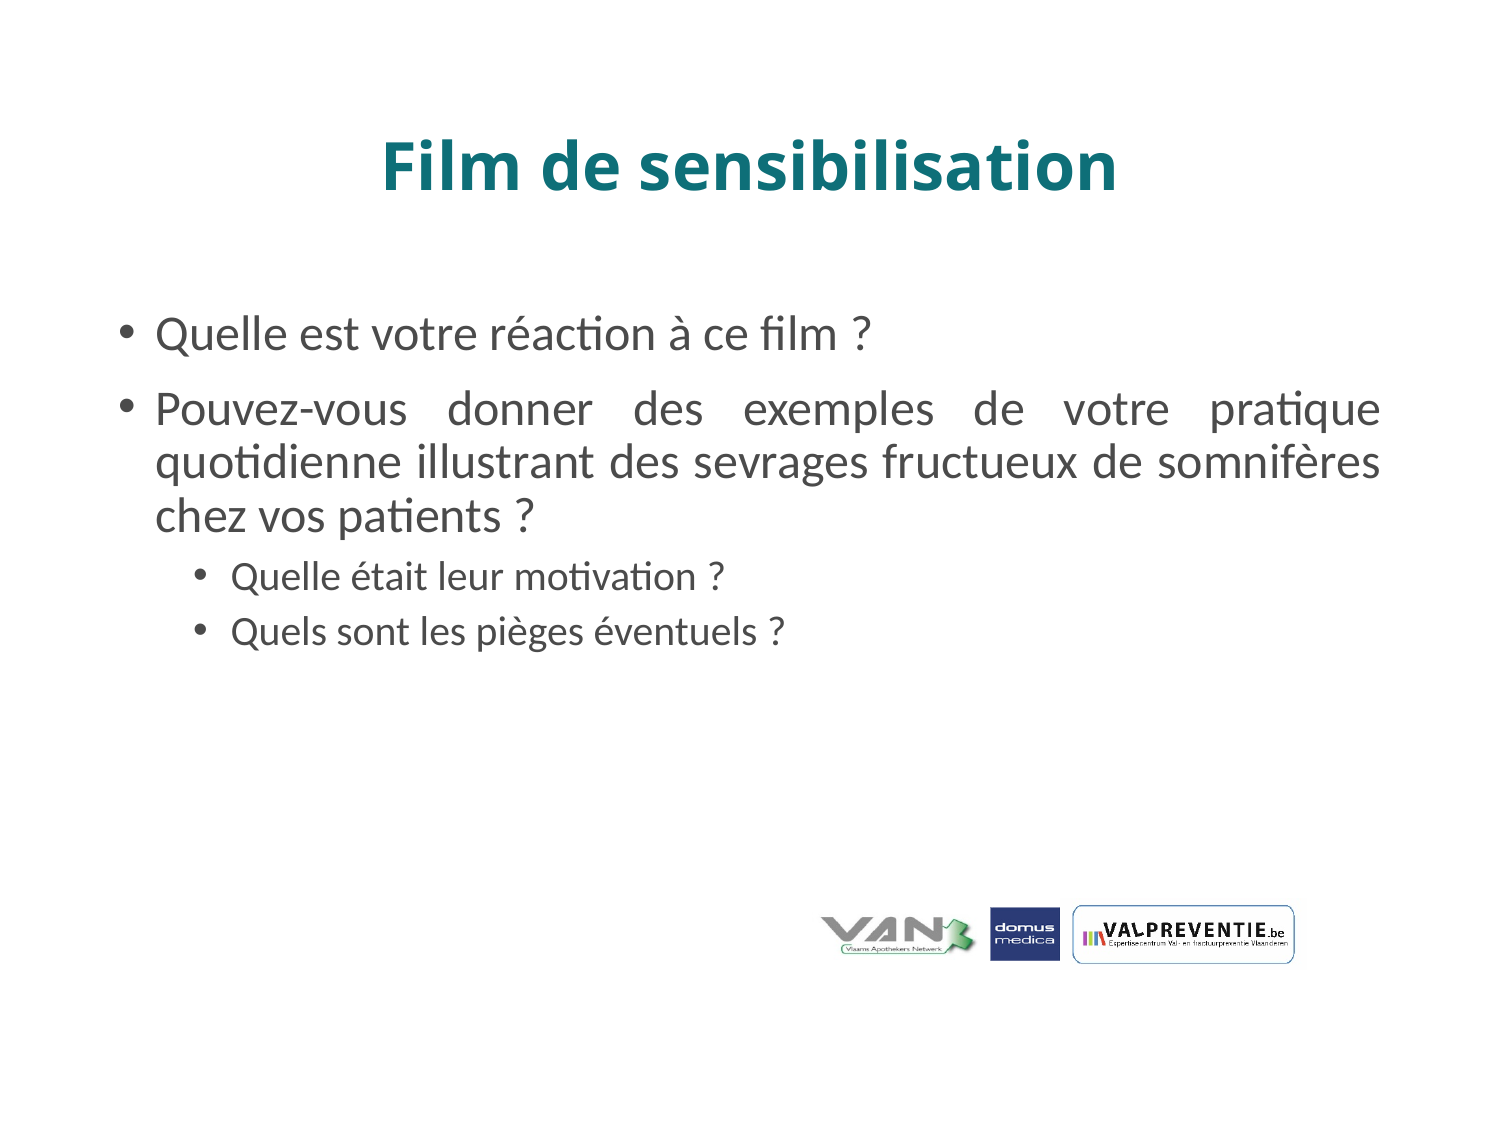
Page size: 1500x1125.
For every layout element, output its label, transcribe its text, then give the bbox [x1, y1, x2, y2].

list Quelle est votre réaction à ce film ? Pouvez-vous donner des exemples de votre pratique quotidienne illustrant des sevrages fructueux de somnifères chez vos patients ? Quelle était leur motivation ? Quels sont les pièges éventuels ? [103, 299, 1397, 1014]
title Film de sensibilisation [103, 59, 1397, 278]
picture [812, 898, 1307, 970]
